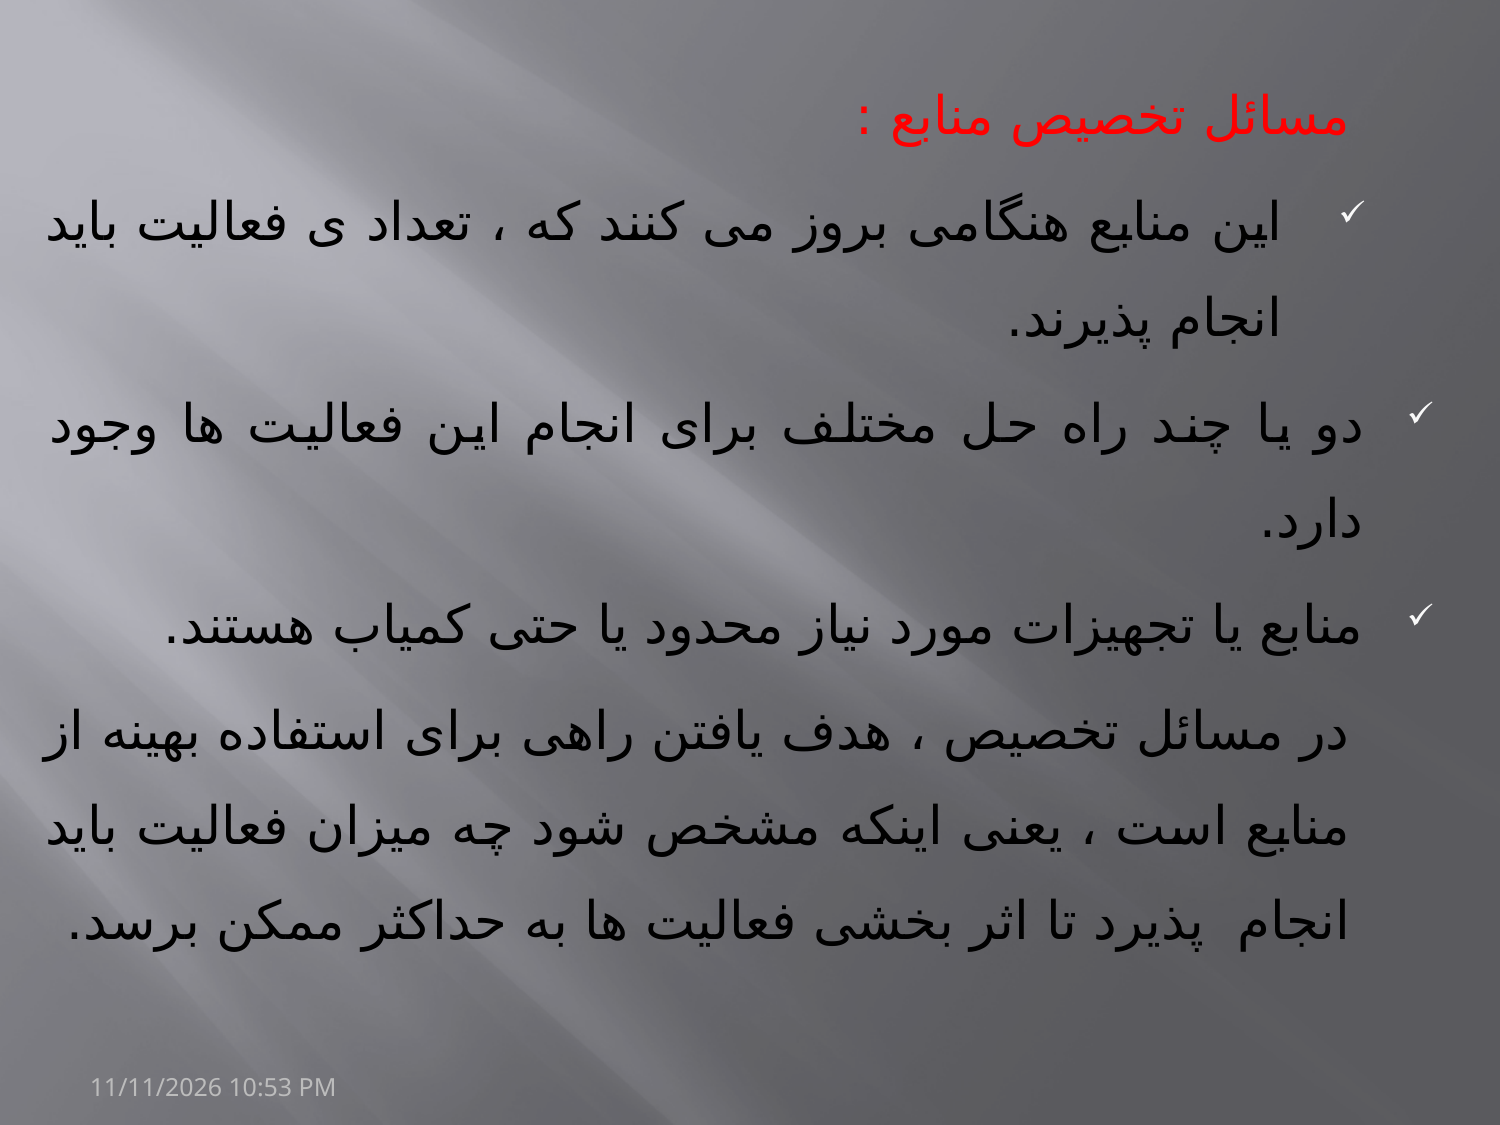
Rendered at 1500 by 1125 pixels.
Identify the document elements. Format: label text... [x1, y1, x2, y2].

list مسائل تخصیص منابع : این منابع هنگامی بروز می کنند که ، تعداد ی فعالیت باید انجام پذیرند. دو یا چند راه حل مختلف برای انجام این فعالیت ها وجود دارد. منابع یا تجهیزات مورد نیاز محدود یا حتی کمیاب هستند. در مسائل تخصیص ، هدف یافتن راهی برای استفاده بهینه از منابع است ، یعنی اینکه مشخص شود چه میزان فعالیت باید انجام پذیرد تا اثر بخشی فعالیت ها به حداکثر ممکن برسد. [29, 42, 1447, 1047]
slide_number 20/مارس/1 [75, 1052, 425, 1113]
